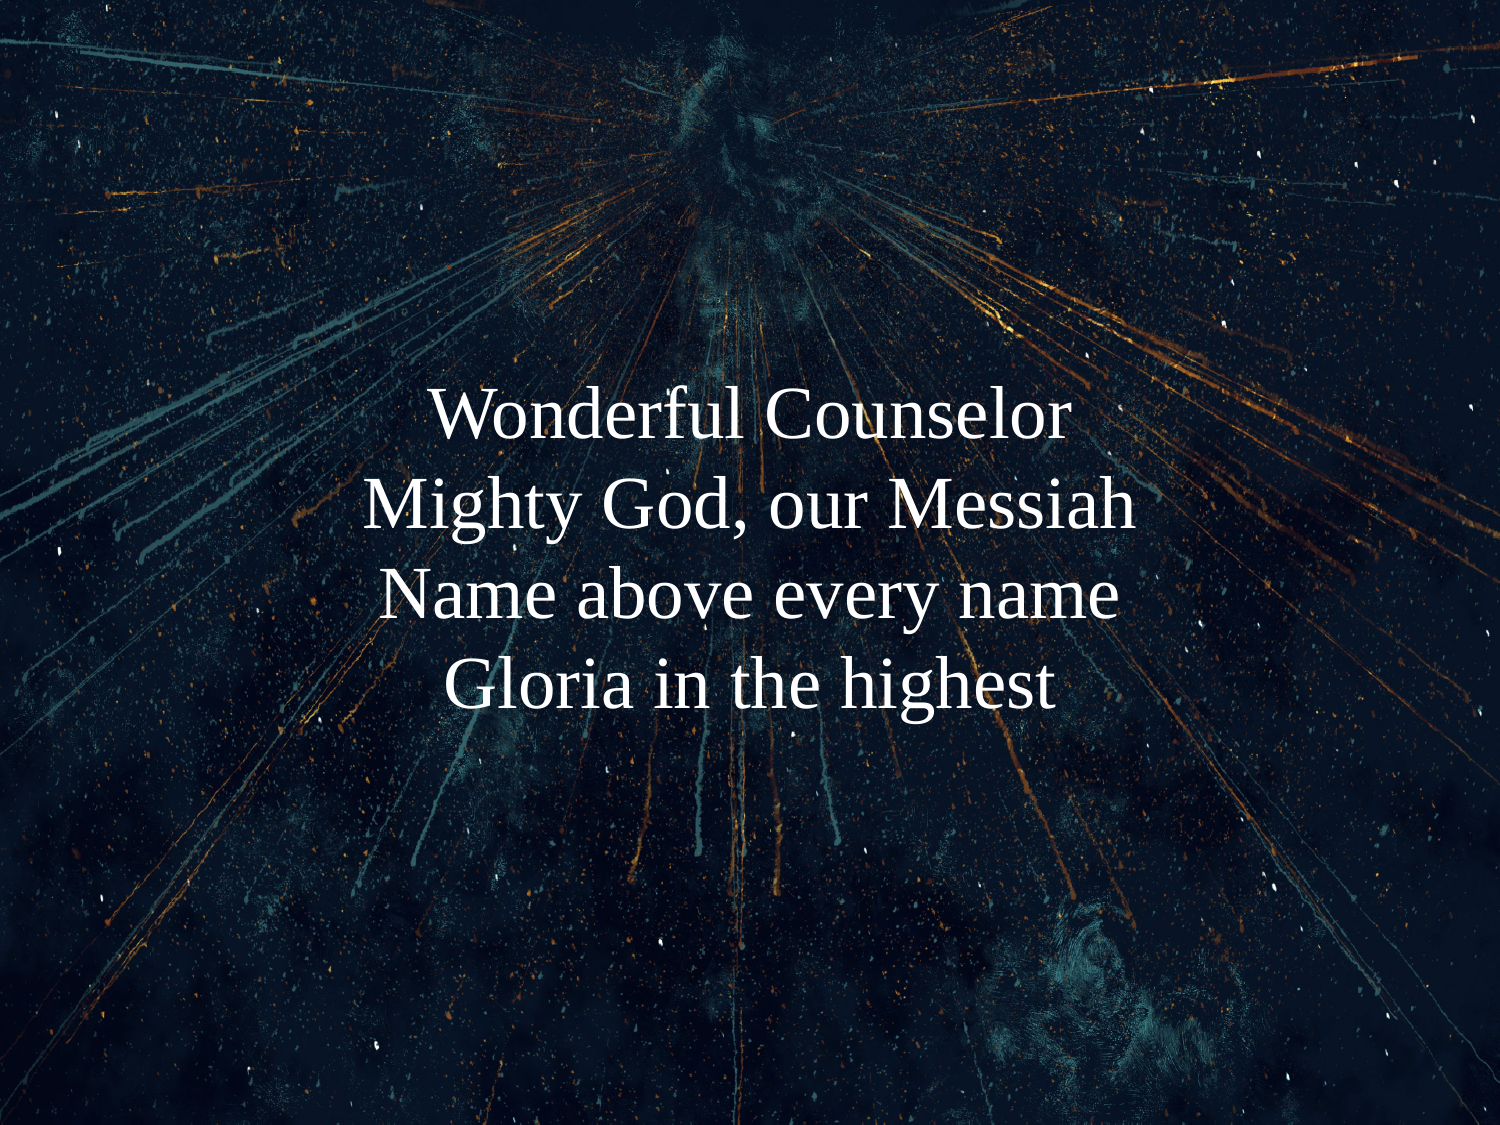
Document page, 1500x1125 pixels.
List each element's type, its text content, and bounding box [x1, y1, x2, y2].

picture [0, 0, 1500, 1125]
title Wonderful Counselor Mighty God, our Messiah Name above every name Gloria in the highest [50, 450, 1450, 638]
